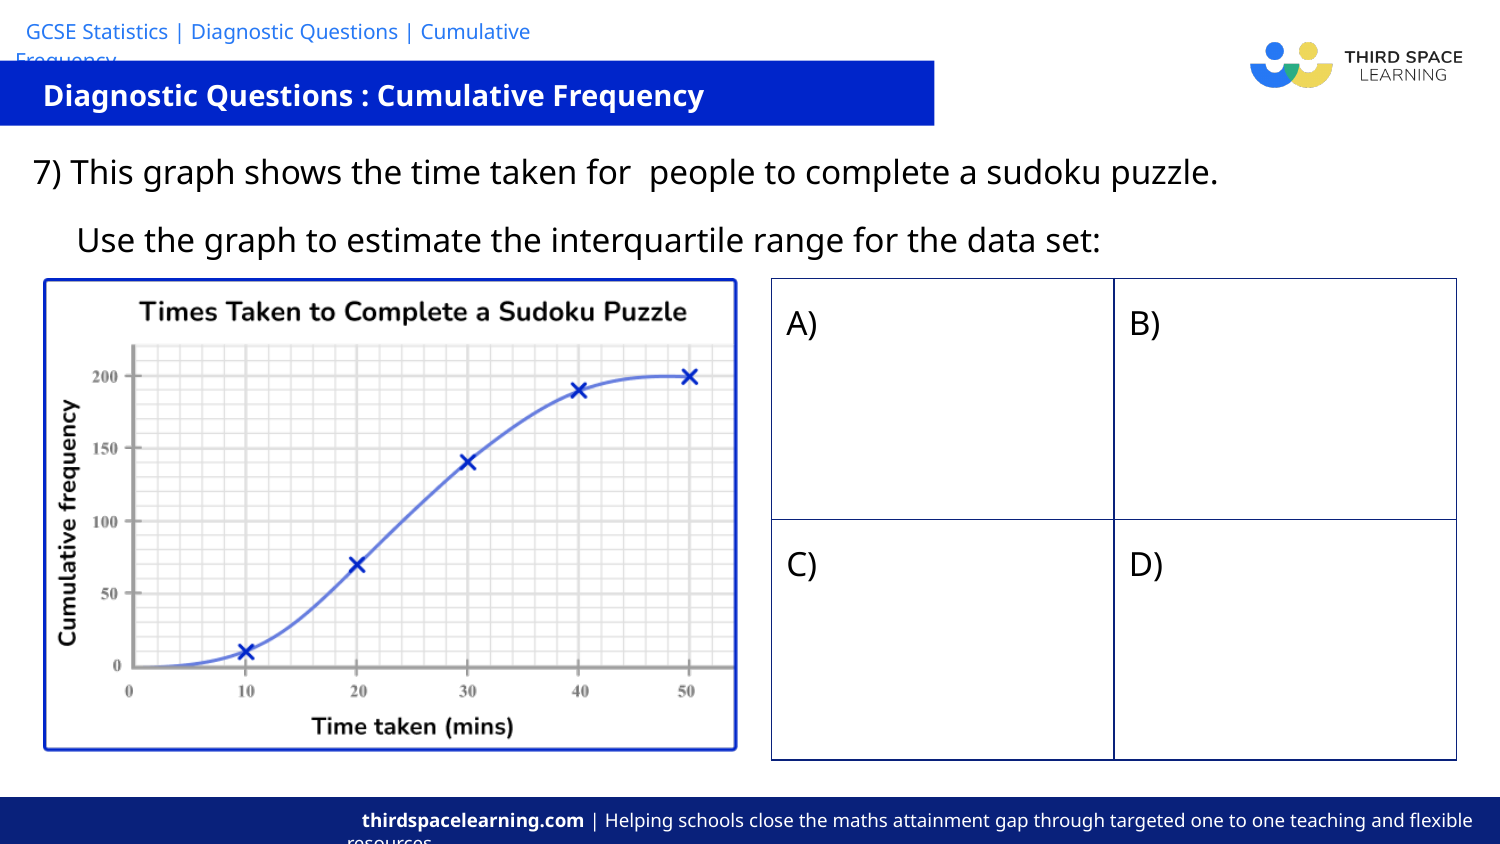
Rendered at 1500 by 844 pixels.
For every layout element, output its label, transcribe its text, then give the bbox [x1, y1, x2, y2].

picture [1250, 33, 1465, 99]
text_box Diagnostic Questions : Cumulative Frequency [27, 61, 833, 127]
picture [42, 278, 739, 752]
